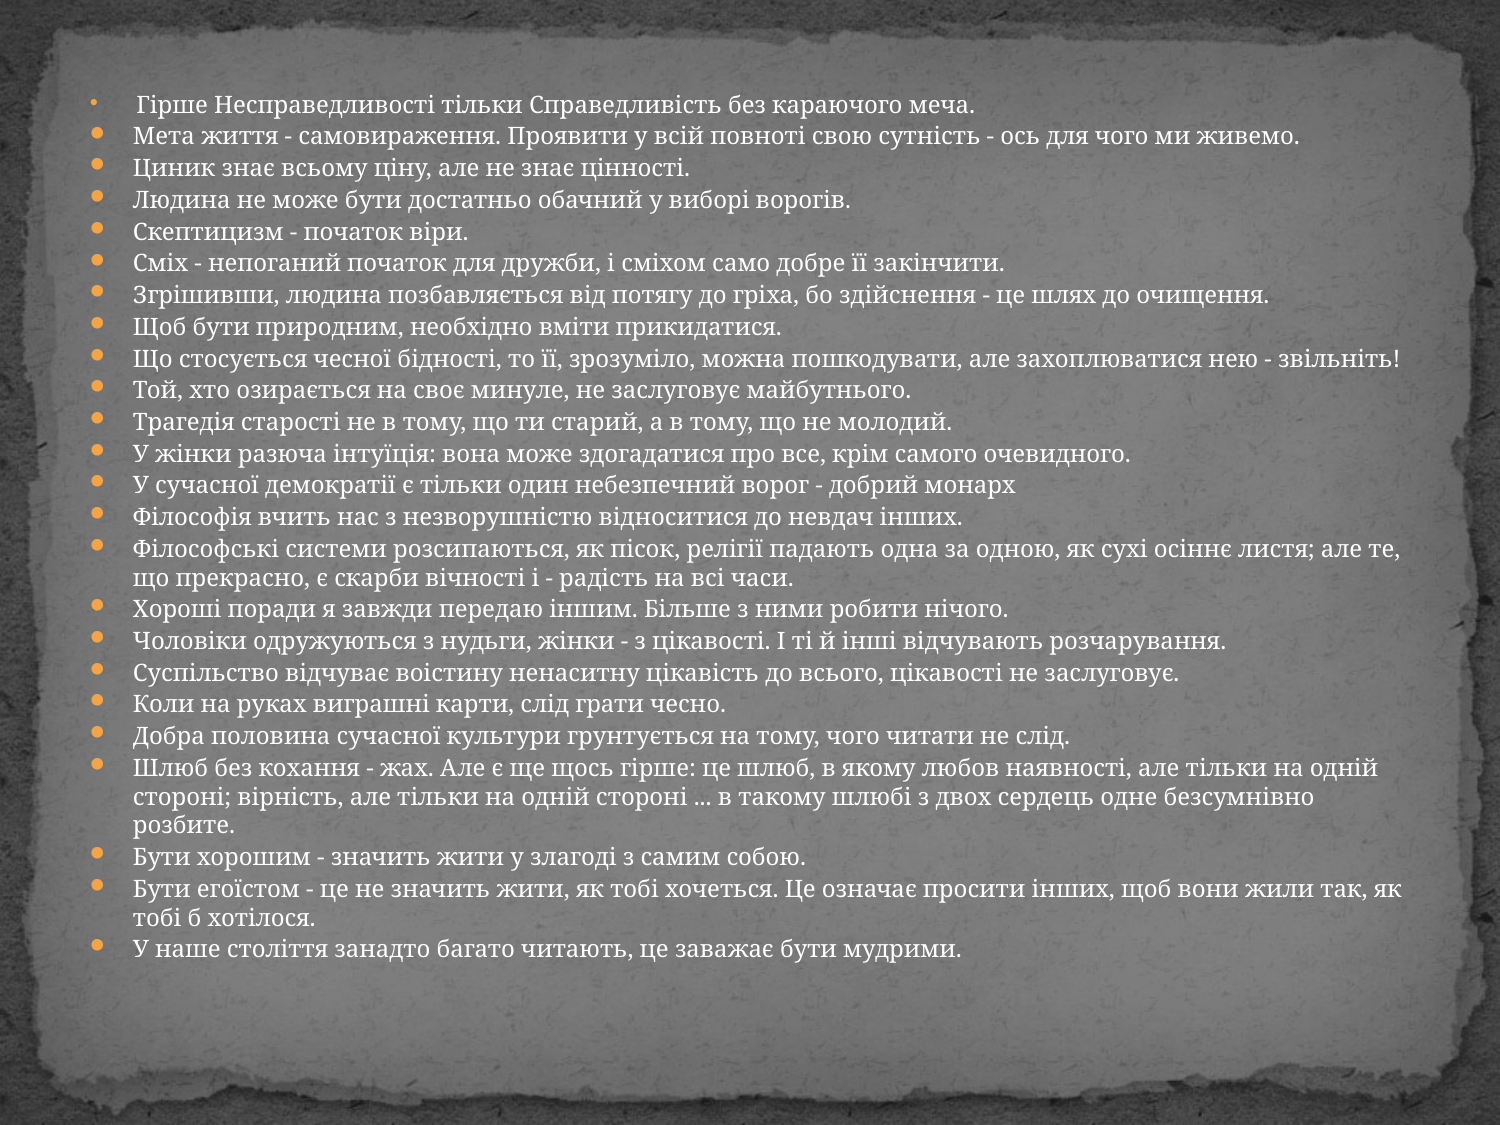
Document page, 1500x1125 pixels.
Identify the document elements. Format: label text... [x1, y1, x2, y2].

list Гірше Несправедливості тільки Справедливість без караючого меча. Мета життя - самовираження. Проявити у всій повноті свою сутність - ось для чого ми живемо. Циник знає всьому ціну, але не знає цінності. Людина не може бути достатньо обачний у виборі ворогів. Скептицизм - початок віри. Сміх - непоганий початок для дружби, і сміхом само добре її закінчити. Згрішивши, людина позбавляється від потягу до гріха, бо здійснення - це шлях до очищення. Щоб бути природним, необхідно вміти прикидатися. Що стосується чесної бідності, то її, зрозуміло, можна пошкодувати, але захоплюватися нею - звільніть! Той, хто озирається на своє минуле, не заслуговує майбутнього. Трагедія старості не в тому, що ти старий, а в тому, що не молодий. У жінки разюча інтуїція: вона може здогадатися про все, крім самого очевидного. У сучасної демократії є тільки один небезпечний ворог - добрий монарх Філософія вчить нас з незворушністю відноситися до невдач інших. Філософські системи розсипаються, як пісок, релігії падають одна за одною, як сухі осіннє листя; але те, що прекрасно, є скарби вічності і - радість на всі часи. Хороші поради я завжди передаю іншим. Більше з ними робити нічого. Чоловіки одружуються з нудьги, жінки - з цікавості. І ті й інші відчувають розчарування. Суспільство відчуває воістину ненаситну цікавість до всього, цікавості не заслуговує. Коли на руках виграшні карти, слід грати чесно. Добра половина сучасної культури грунтується на тому, чого читати не слід. Шлюб без кохання - жах. Але є ще щось гірше: це шлюб, в якому любов наявності, але тільки на одній стороні; вірність, але тільки на одній стороні ... в такому шлюбі з двох сердець одне безсумнівно розбите. Бути хорошим - значить жити у злагоді з самим собою. Бути егоїстом - це не значить жити, як тобі хочеться. Це означає просити інших, щоб вони жили так, як тобі б хотілося. У наше століття занадто багато читають, це заважає бути мудрими. [75, 82, 1425, 1000]
